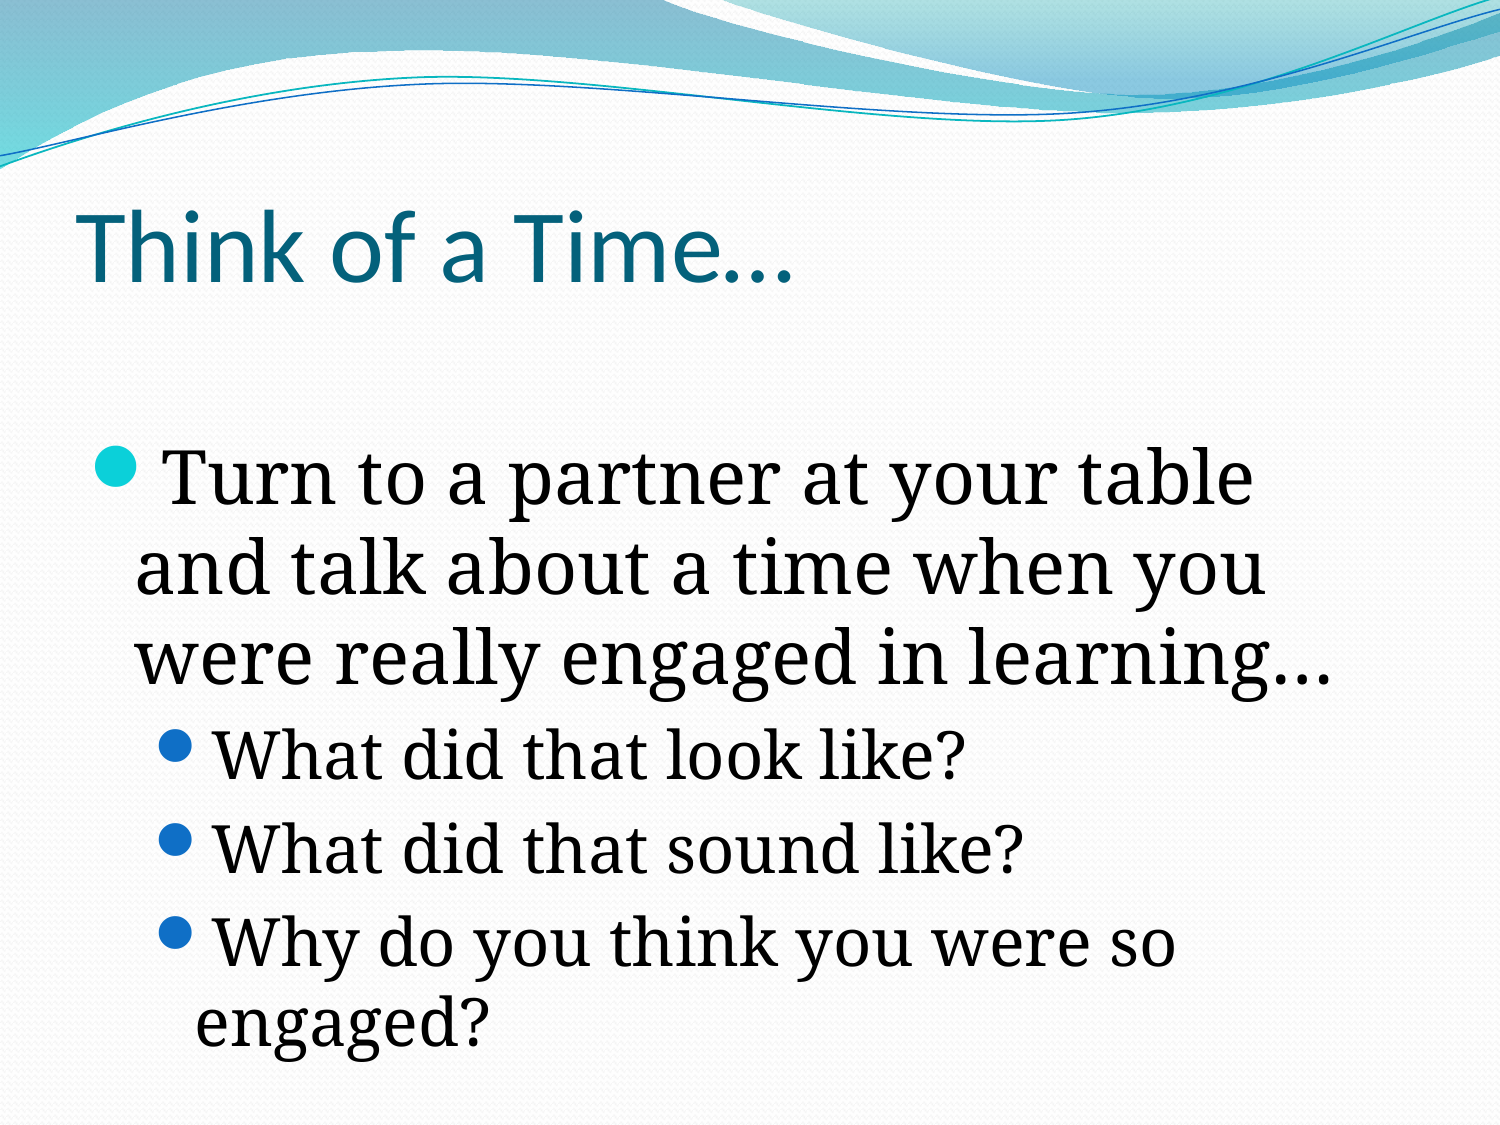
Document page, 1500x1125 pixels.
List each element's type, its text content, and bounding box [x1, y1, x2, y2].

title Think of a Time… [75, 115, 1425, 303]
list Turn to a partner at your table and talk about a time when you were really engaged in learning… What did that look like? What did that sound like? Why do you think you were so engaged? [75, 317, 1425, 1038]
